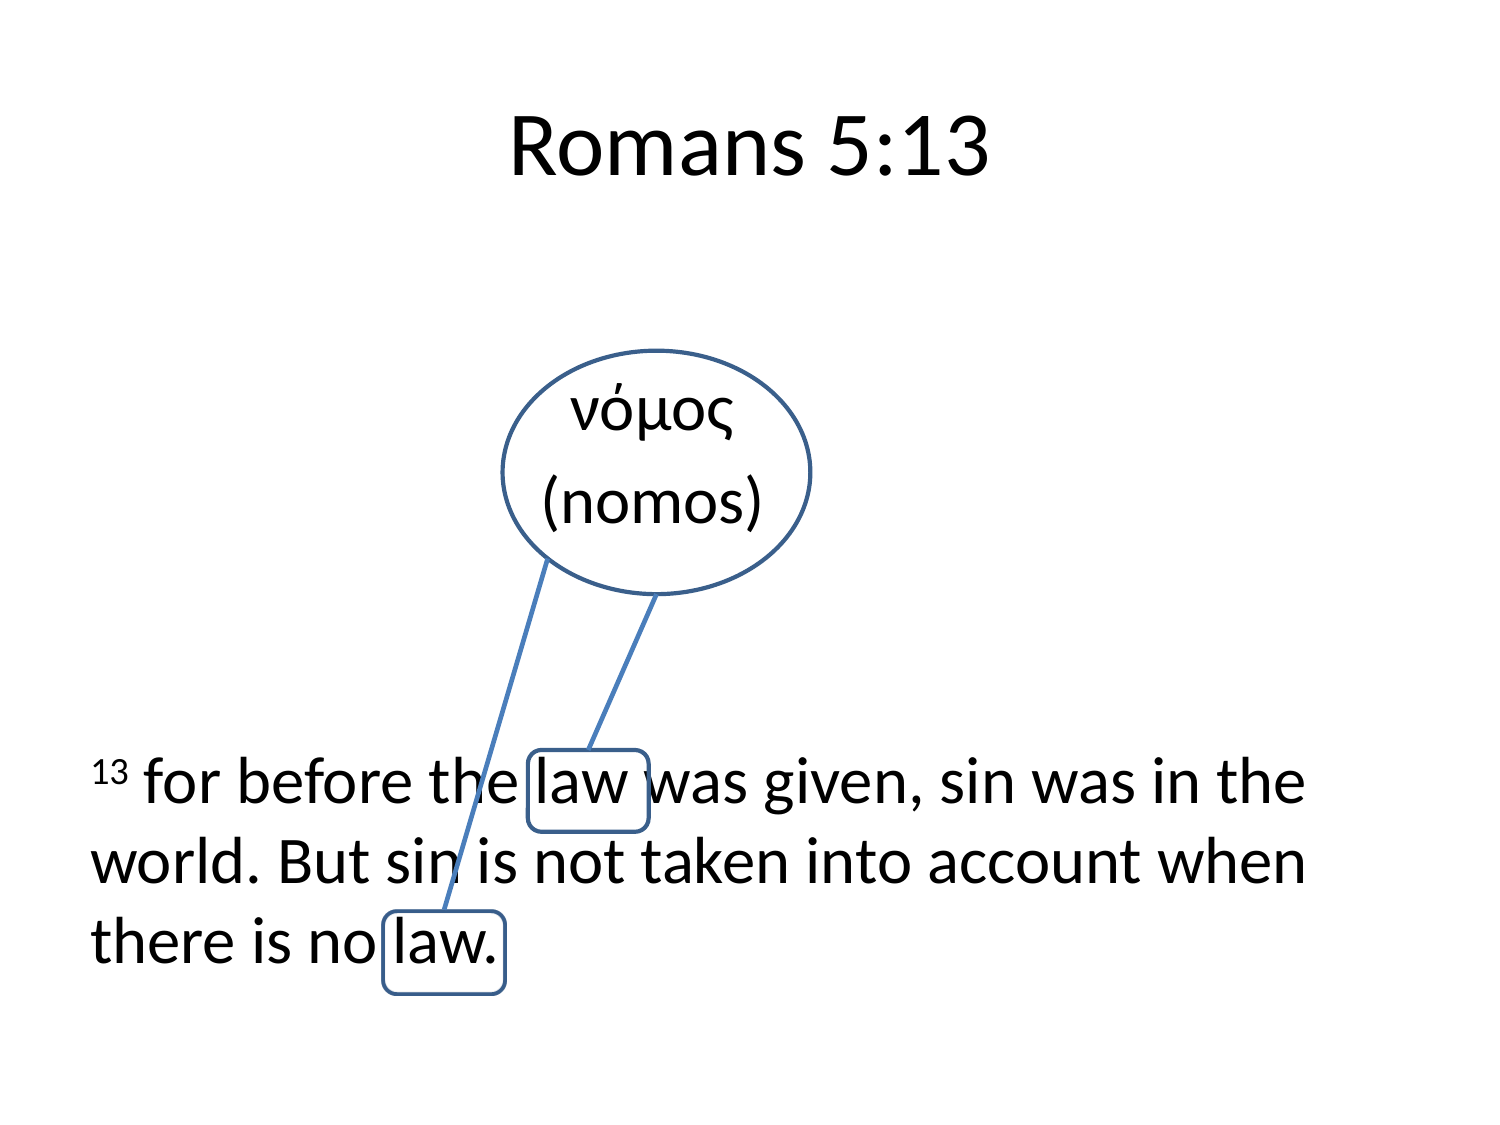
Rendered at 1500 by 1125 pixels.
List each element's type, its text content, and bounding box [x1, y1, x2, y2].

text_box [588, 593, 657, 751]
picture [381, 909, 507, 996]
text_box [500, 348, 813, 597]
text_box [553, 747, 651, 834]
list νόμος (nomos) 13 for before the law was given, sin was in the world. But sin is not taken into account when there is no law. [75, 262, 1425, 1005]
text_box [443, 558, 548, 910]
title Romans 5:13 [75, 45, 1425, 233]
